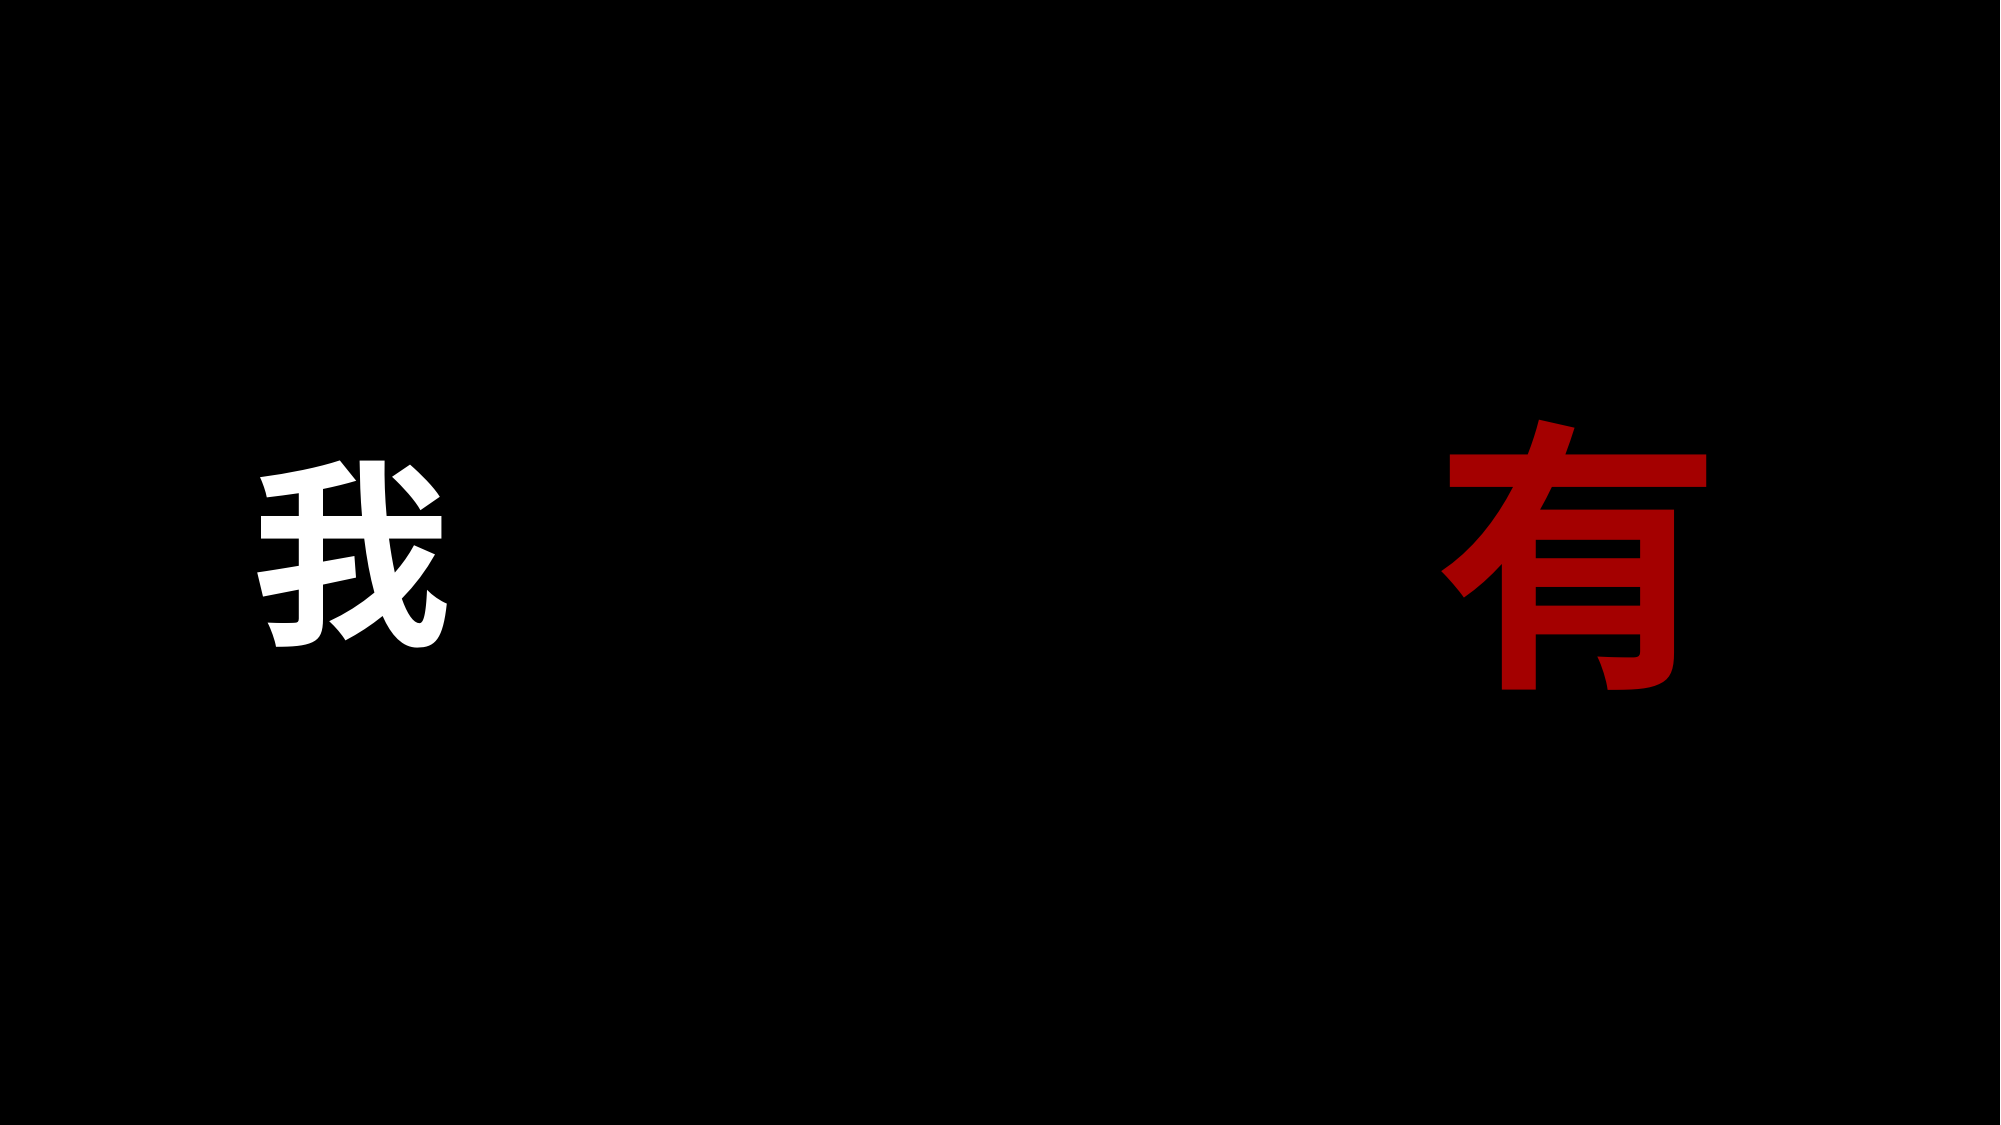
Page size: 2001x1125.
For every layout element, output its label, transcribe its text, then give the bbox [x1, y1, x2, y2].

text_box 我 [236, 422, 1031, 677]
text_box 有 [1373, 369, 1784, 729]
